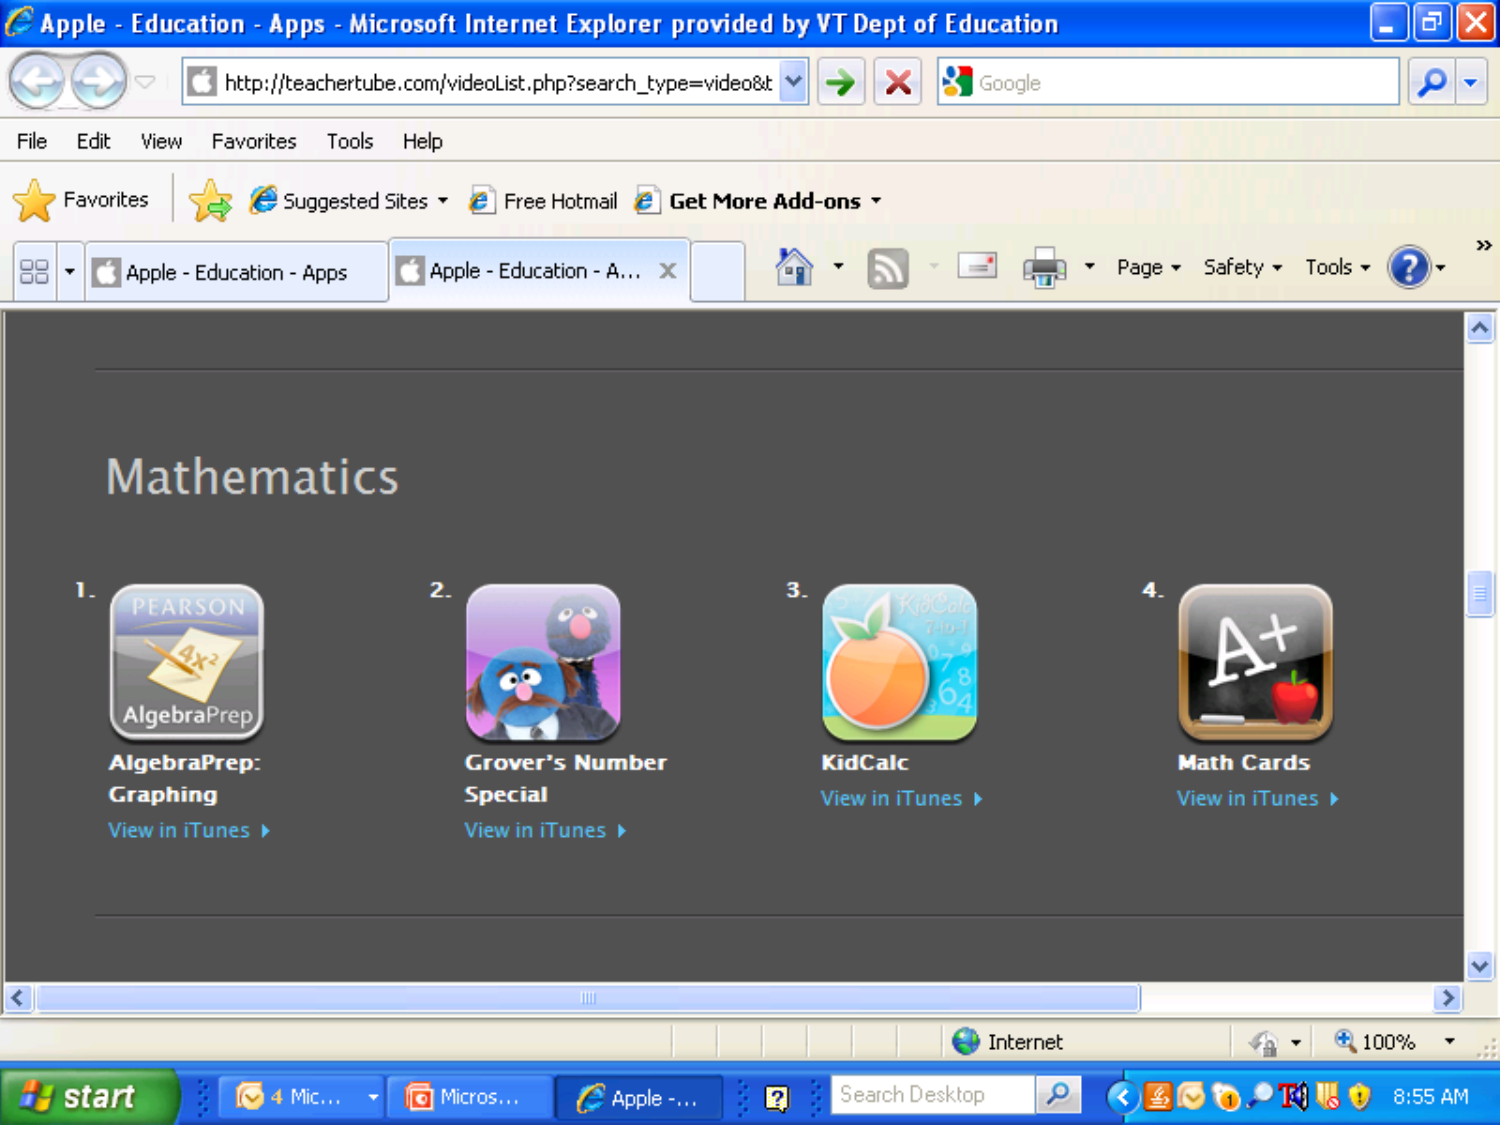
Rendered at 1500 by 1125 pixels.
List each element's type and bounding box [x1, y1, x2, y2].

list [0, 0, 1500, 1125]
